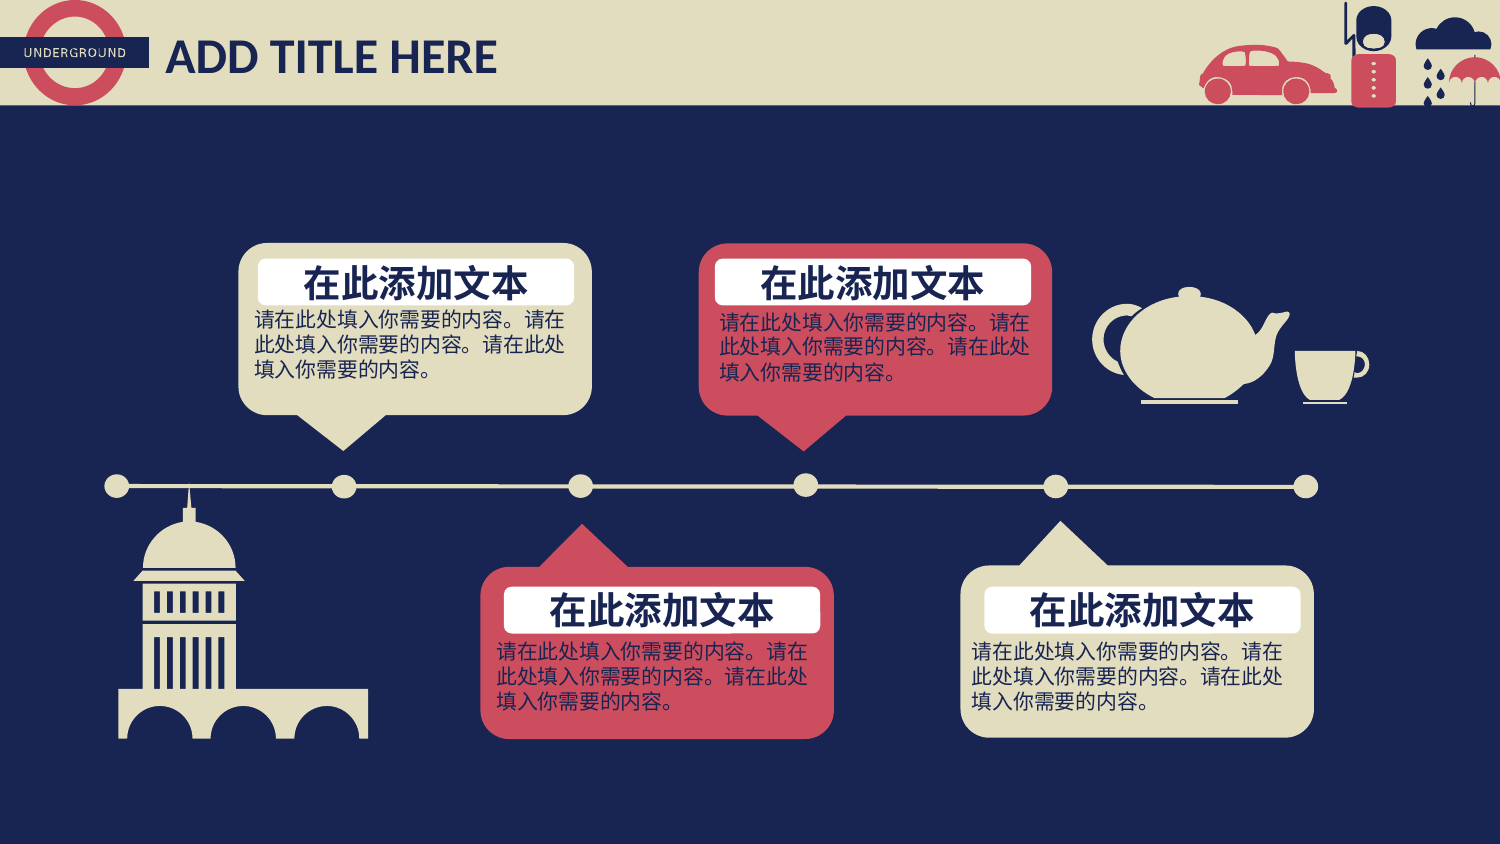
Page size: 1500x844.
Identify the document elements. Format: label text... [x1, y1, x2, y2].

picture [117, 481, 369, 740]
text_box [1044, 475, 1067, 484]
text_box 请在此处填入你需要的内容。请在此处填入你需要的内容。请在此处填入你需要的内容。 [960, 632, 1306, 745]
text_box [480, 523, 834, 726]
text_box 请在此处填入你需要的内容。请在此处填入你需要的内容。请在此处填入你需要的内容。 [243, 301, 592, 413]
text_box [721, 415, 1029, 452]
text_box [105, 475, 126, 496]
text_box [960, 520, 1314, 729]
text_box 在此添加文本 [503, 586, 821, 634]
text_box [794, 474, 817, 484]
text_box 请在此处填入你需要的内容。请在此处填入你需要的内容。请在此处填入你需要的内容。 [708, 303, 1053, 415]
text_box 在此添加文本 [984, 586, 1301, 634]
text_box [0, 0, 1500, 108]
picture [1090, 286, 1371, 405]
text_box [698, 243, 1053, 408]
text_box 在此添加文本 [714, 258, 1032, 306]
text_box [569, 475, 592, 484]
text_box [256, 413, 575, 452]
text_box [1294, 475, 1318, 498]
text_box 在此添加文本 [257, 258, 575, 306]
text_box 请在此处填入你需要的内容。请在此处填入你需要的内容。请在此处填入你需要的内容。 [485, 632, 834, 745]
text_box [238, 242, 592, 402]
text_box [335, 475, 353, 480]
